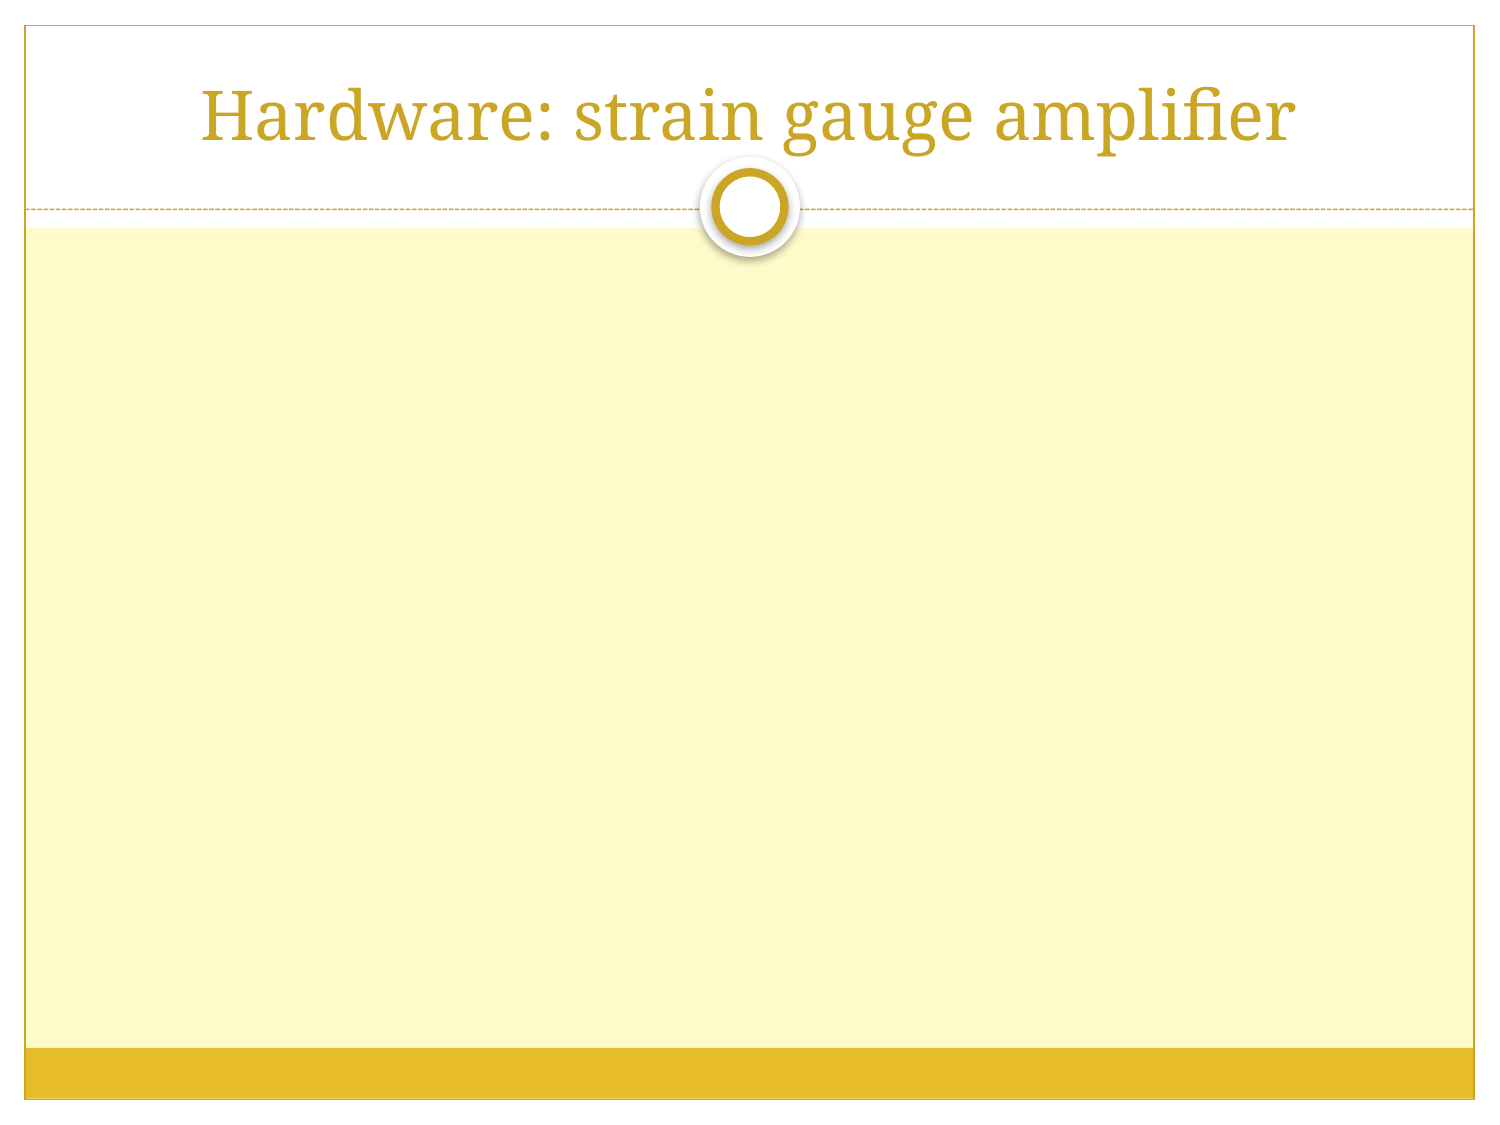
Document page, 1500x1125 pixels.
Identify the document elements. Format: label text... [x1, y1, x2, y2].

title Hardware: strain gauge amplifier [49, 37, 1450, 162]
